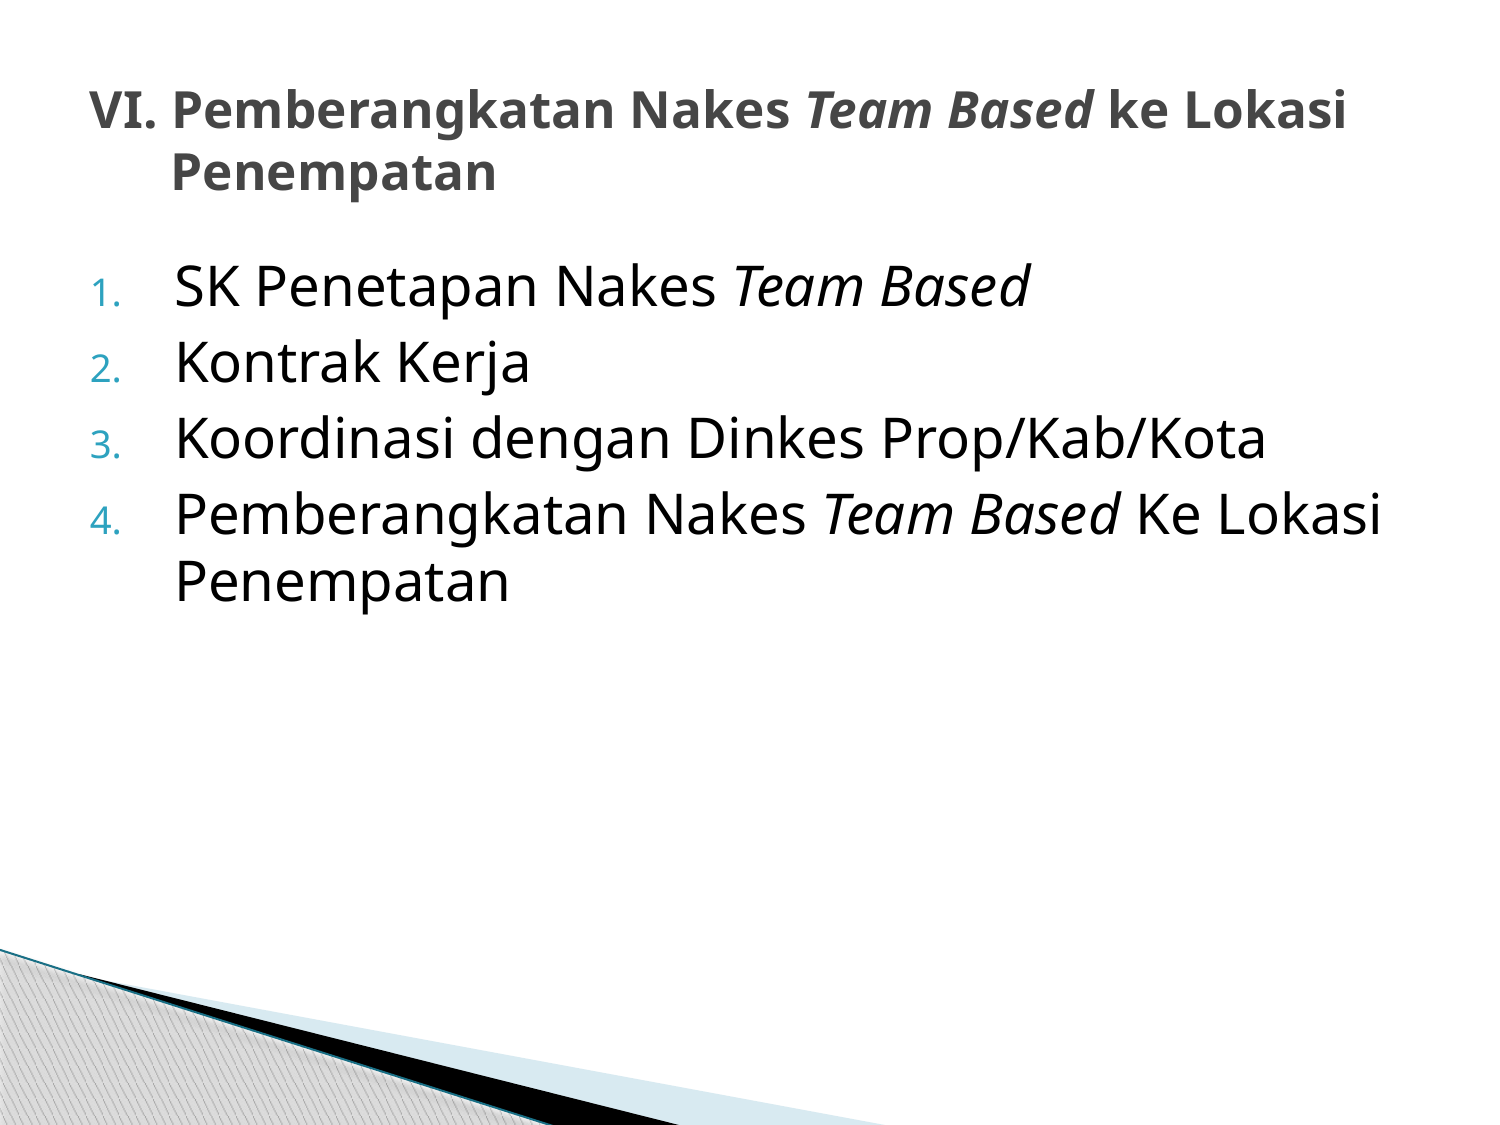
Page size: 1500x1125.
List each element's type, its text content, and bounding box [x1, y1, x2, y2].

list SK Penetapan Nakes Team Based Kontrak Kerja Koordinasi dengan Dinkes Prop/Kab/Kota Pemberangkatan Nakes Team Based Ke Lokasi Penempatan [75, 243, 1425, 986]
title VI. Pemberangkatan Nakes Team Based ke Lokasi Penempatan [75, 45, 1425, 233]
